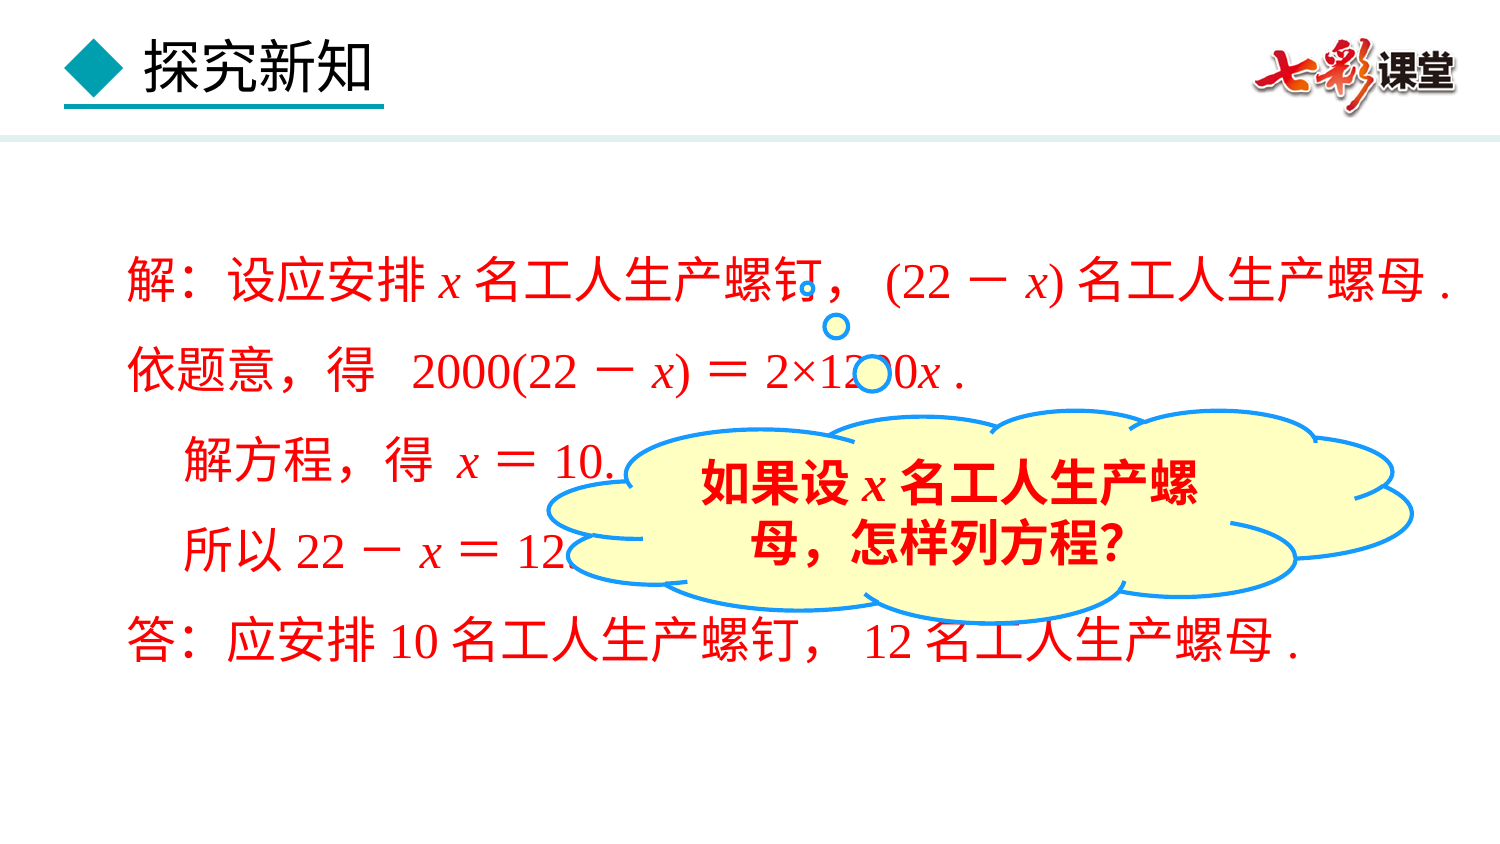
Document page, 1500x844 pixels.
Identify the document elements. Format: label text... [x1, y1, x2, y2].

text_box 解：设应安排x名工人生产螺钉，(22－x)名工人生产螺母. 依题意，得 2000(22－x)＝2×1200x . 解方程，得 x＝10. 所以22－x＝12. 答：应安排10名工人生产螺钉，12名工人生产螺母. [112, 211, 1500, 677]
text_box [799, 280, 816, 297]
text_box 如果设x名工人生产螺母，怎样列方程？ [852, 354, 892, 394]
picture [1249, 32, 1461, 118]
text_box 如果设x名工人生产螺母，怎样列方程？ [546, 408, 1414, 626]
text_box 如果设x名工人生产螺母，怎样列方程？ [822, 312, 851, 341]
